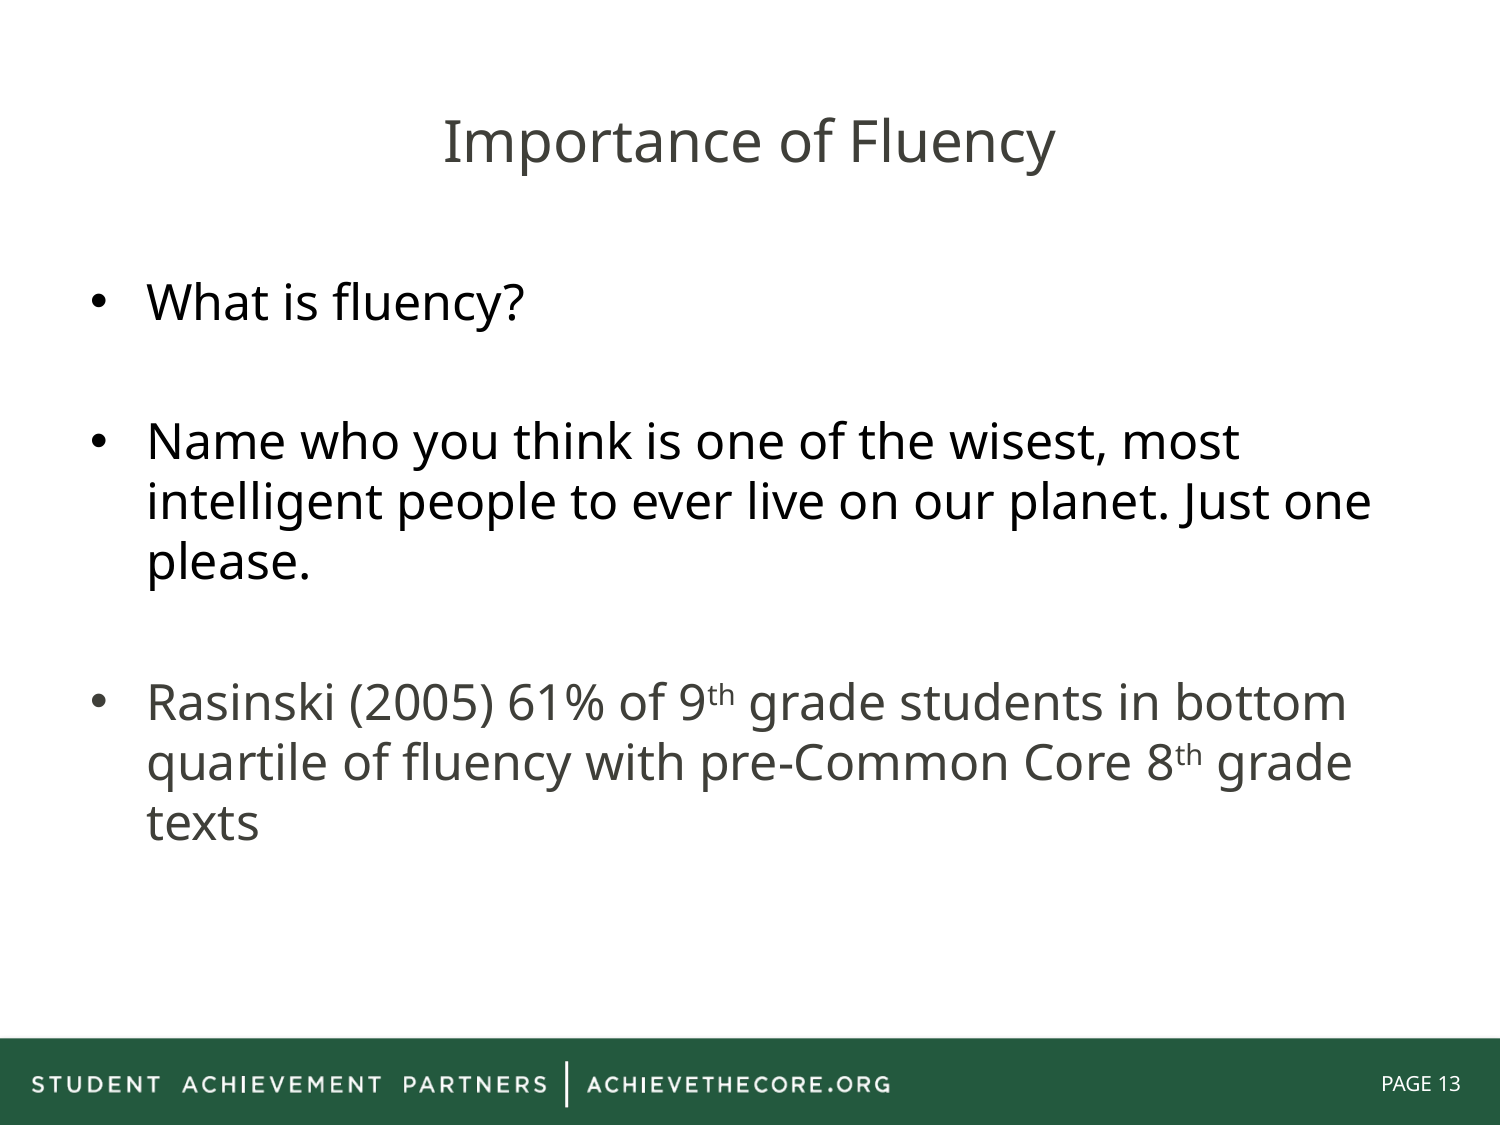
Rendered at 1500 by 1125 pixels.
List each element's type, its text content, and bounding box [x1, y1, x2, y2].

title Importance of Fluency [75, 45, 1425, 233]
list What is fluency? Name who you think is one of the wisest, most intelligent people to ever live on our planet. Just one please. Rasinski (2005) 61% of 9th grade students in bottom quartile of fluency with pre-Common Core 8th grade texts [75, 262, 1425, 1005]
